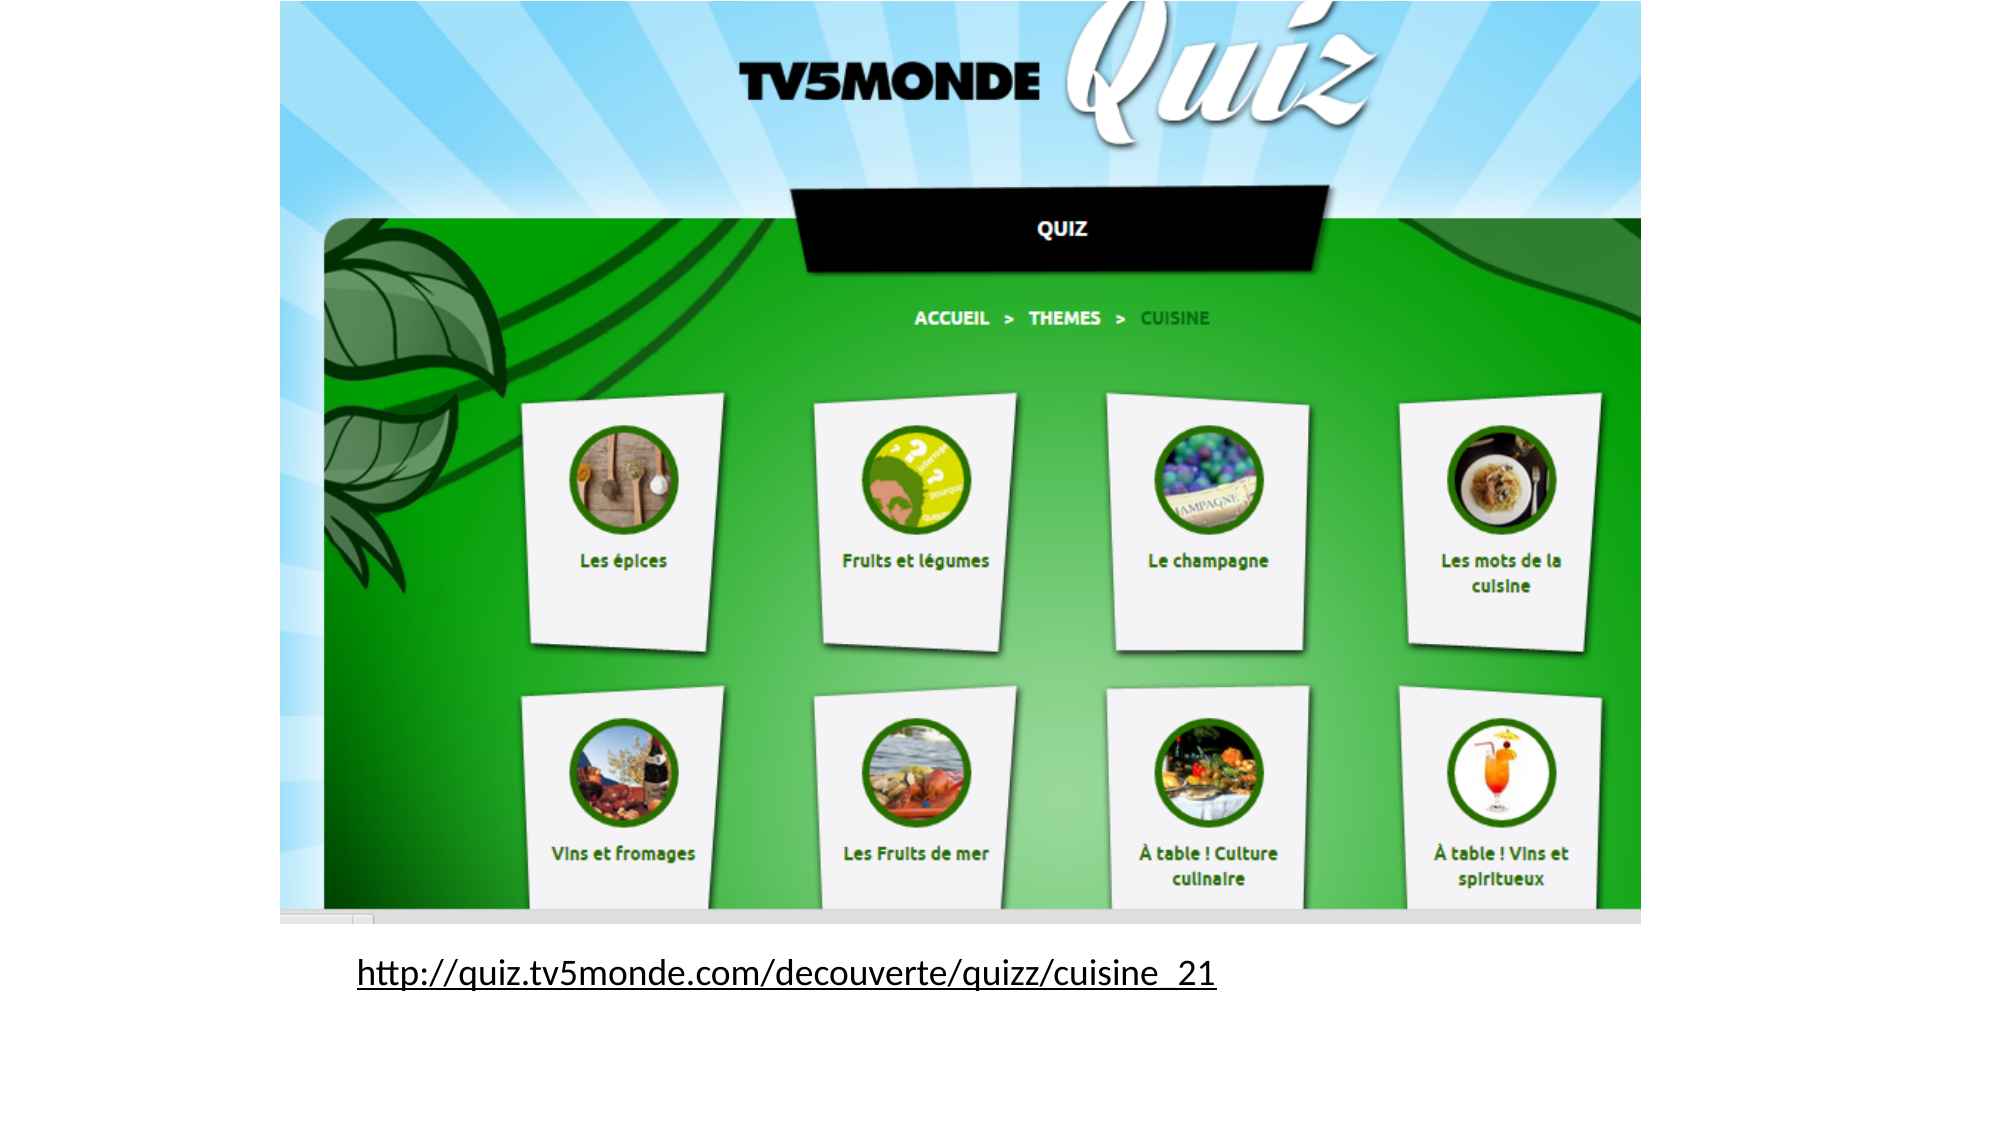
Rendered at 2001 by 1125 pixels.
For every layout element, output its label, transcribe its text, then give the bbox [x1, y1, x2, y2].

text_box http://quiz.tv5monde.com/decouverte/quizz/cuisine_21 [341, 940, 1315, 1001]
picture [280, 1, 1641, 924]
